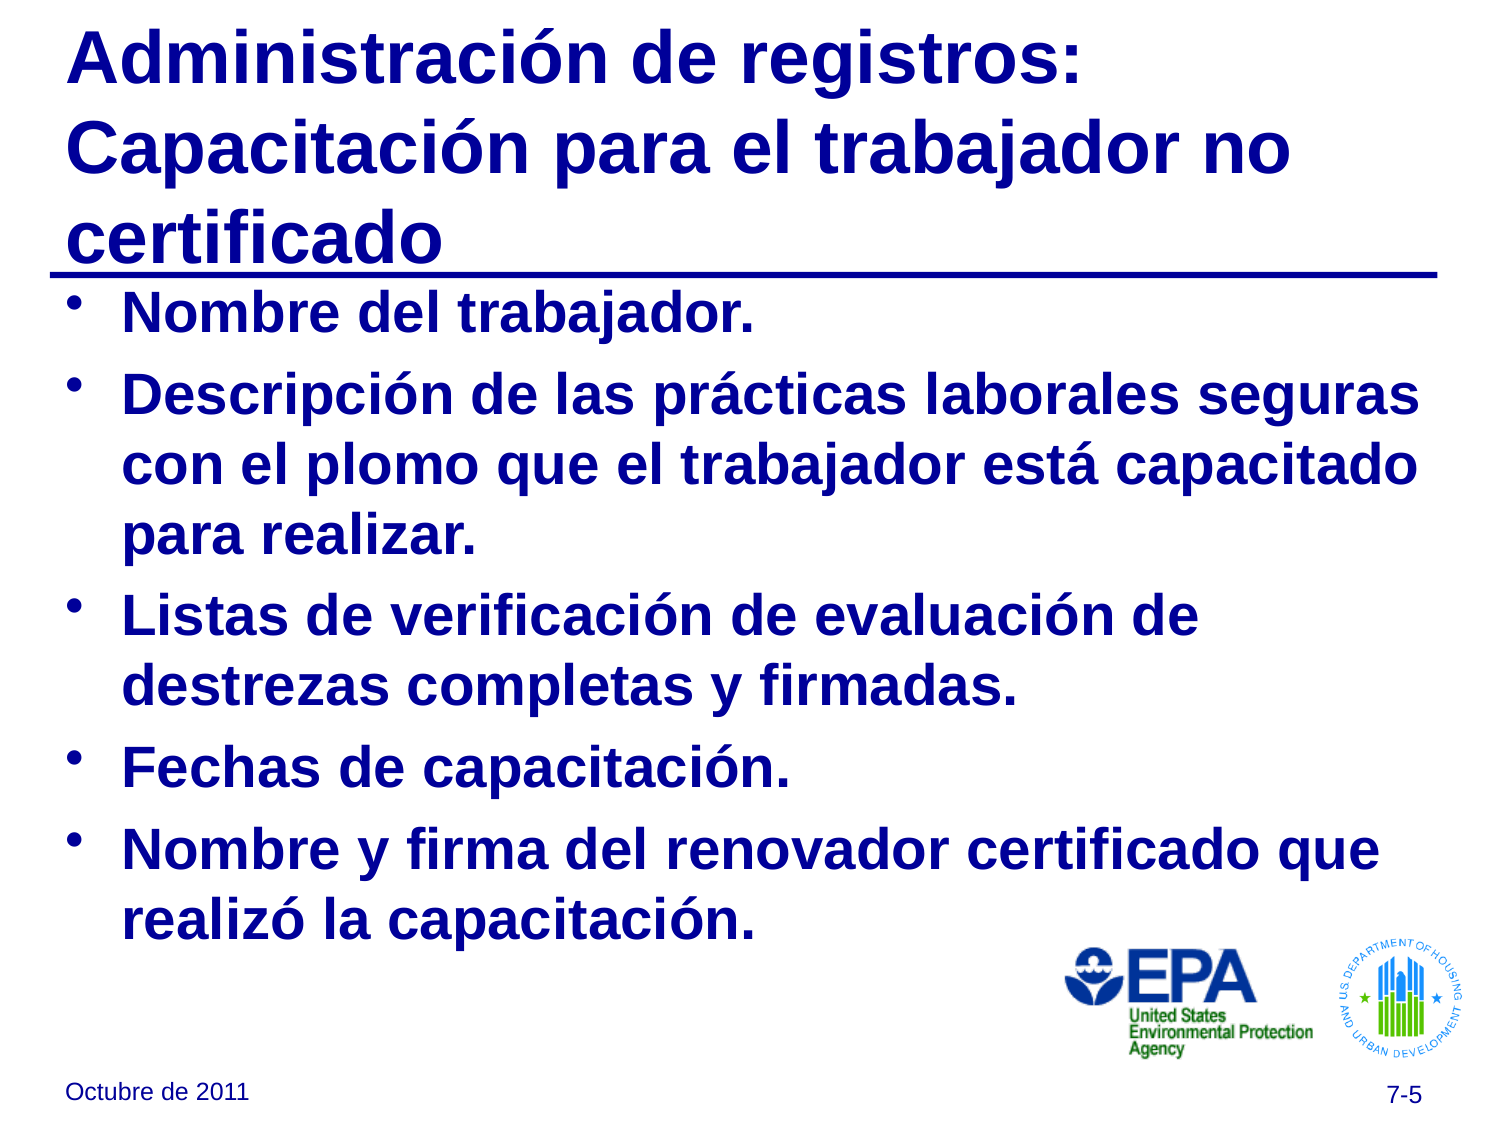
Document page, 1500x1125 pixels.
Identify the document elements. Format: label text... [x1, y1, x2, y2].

list Nombre del trabajador. Descripción de las prácticas laborales seguras con el plomo que el trabajador está capacitado para realizar. Listas de verificación de evaluación de destrezas completas y firmadas. Fechas de capacitación. Nombre y firma del renovador certificado que realizó la capacitación. [49, 266, 1438, 942]
picture [1062, 943, 1319, 1064]
title Administración de registros: Capacitación para el trabajador no certificado [49, 49, 1463, 238]
picture [1337, 937, 1463, 1059]
slide_number 7-5 [1124, 1049, 1438, 1125]
slide_number Octubre de 2011 [49, 1049, 363, 1125]
